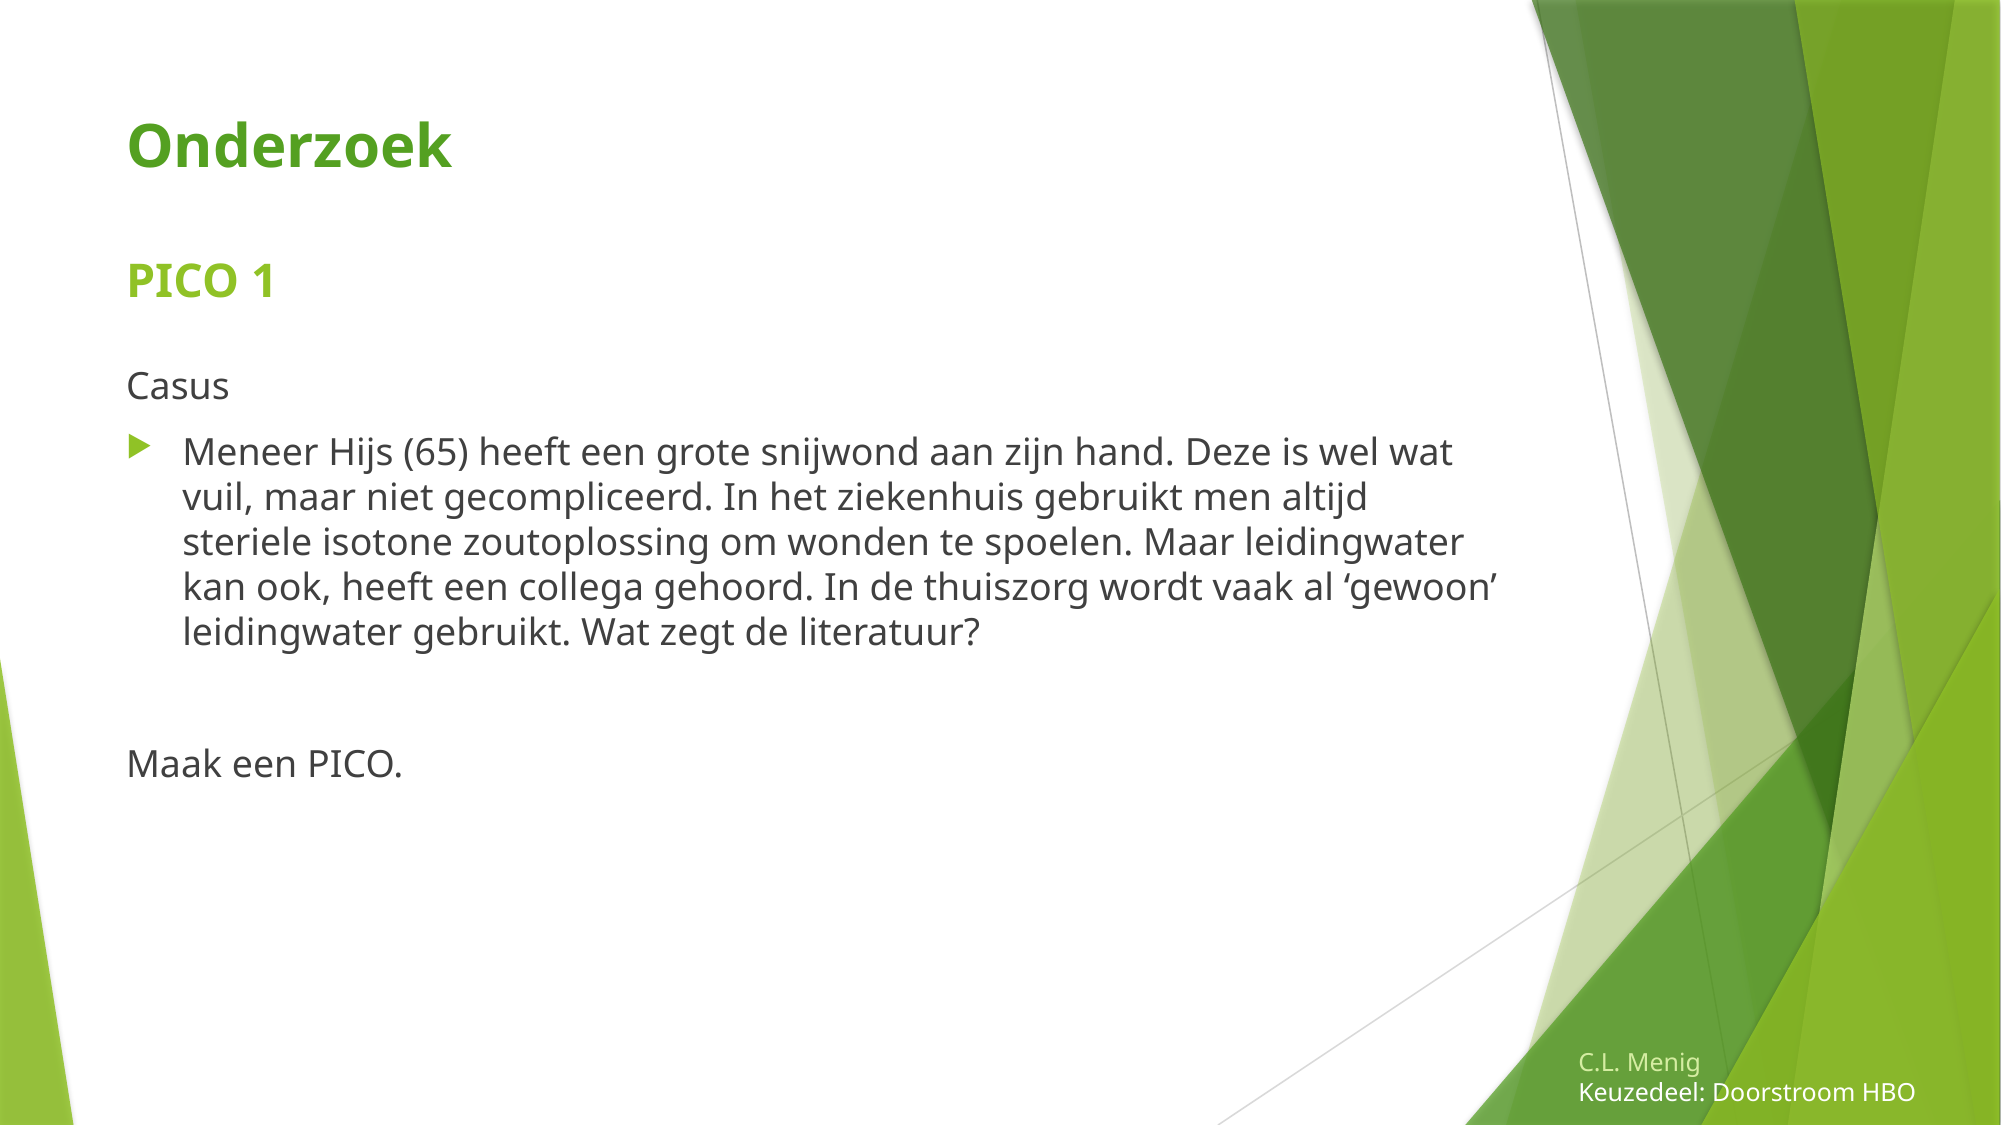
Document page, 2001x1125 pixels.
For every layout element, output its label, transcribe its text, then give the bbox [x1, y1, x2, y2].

list Casus Meneer Hijs (65) heeft een grote snijwond aan zijn hand. Deze is wel wat vuil, maar niet gecompliceerd. In het ziekenhuis gebruikt men altijd steriele isotone zoutoplossing om wonden te spoelen. Maar leidingwater kan ook, heeft een collega gehoord. In de thuiszorg wordt vaak al ‘gewoon’ leidingwater gebruikt. Wat zegt de literatuur? Maak een PICO. [111, 354, 1522, 992]
title Onderzoek PICO 1 [111, 99, 1522, 317]
text_box C.L. Menig Keuzedeel: Doorstroom HBO [1563, 1038, 2000, 1114]
